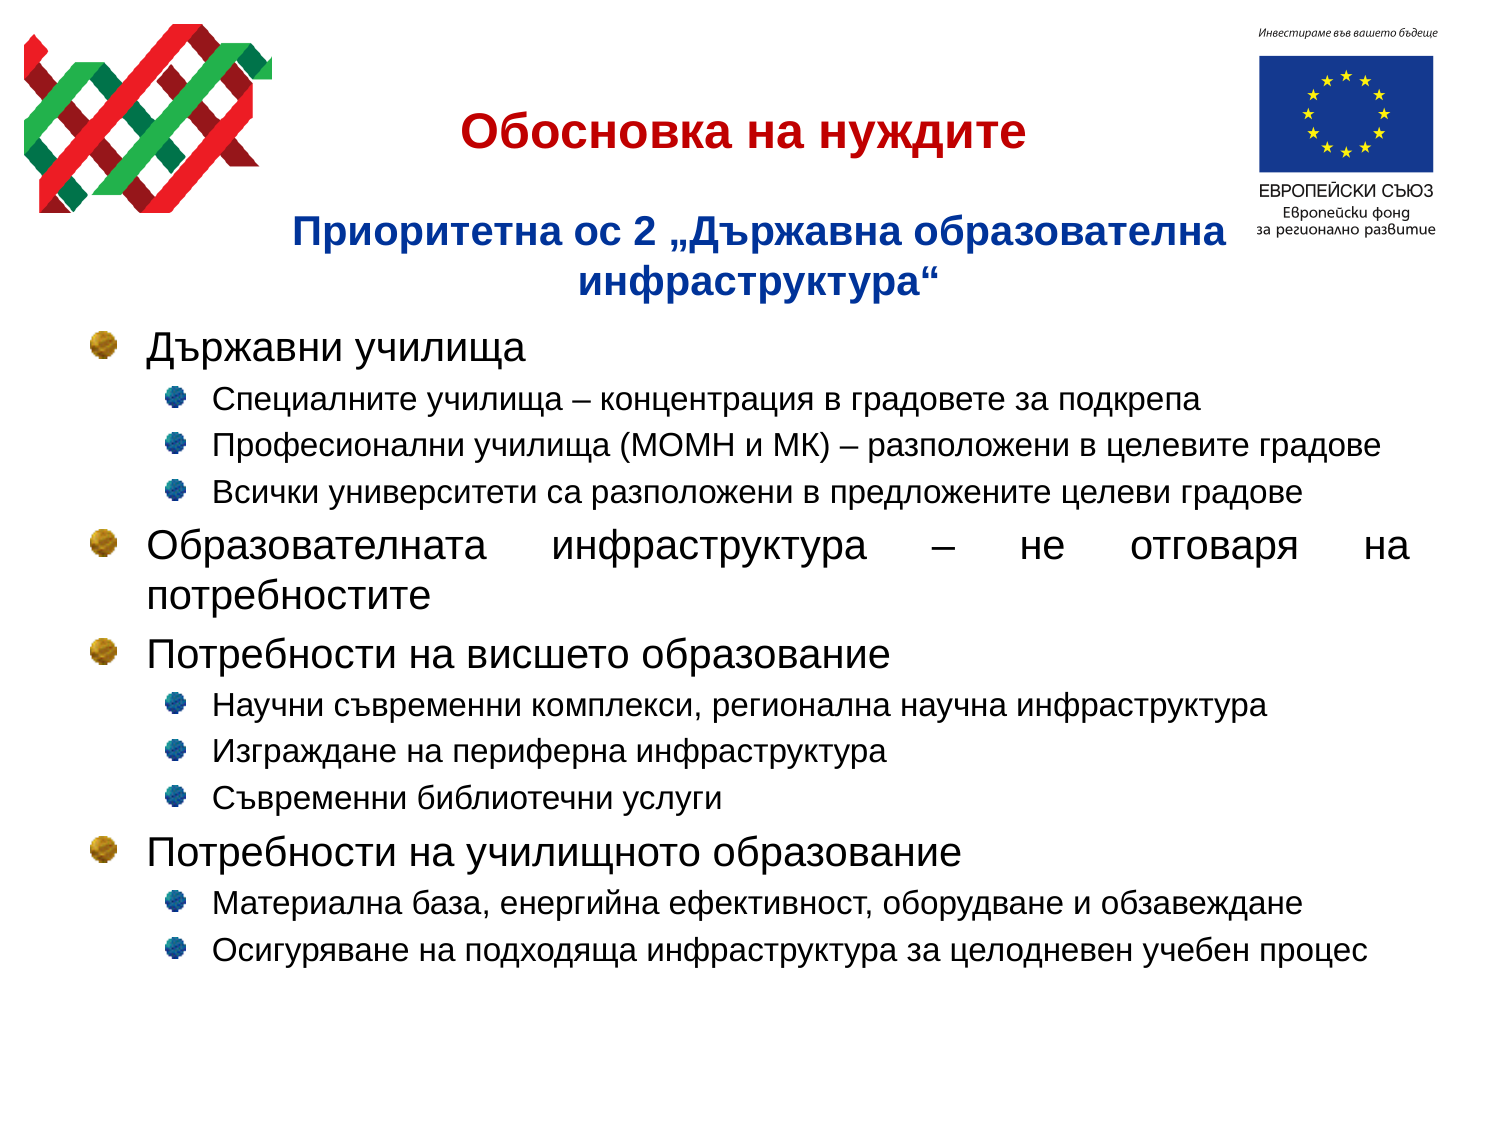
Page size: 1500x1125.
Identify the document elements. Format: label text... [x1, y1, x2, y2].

picture [165, 479, 186, 501]
picture [90, 331, 117, 359]
picture [90, 836, 117, 863]
picture [165, 739, 186, 761]
list Държавни училища Специалните училища – концентрация в градовете за подкрепа Професионални училища (МОМН и МК) – разположени в целевите градове Всички университети са разположени в предложените целеви градове Образователната инфраструктура – не отговаря на потребностите Потребности на висшето образование Научни съвременни комплекси, регионална научна инфраструктура Изграждане на периферна инфраструктура Съвременни библиотечни услуги Потребности на училищното образование Материална база, енергийна ефективност, оборудване и обзавеждане Осигуряване на подходяща инфраструктура за целодневен учебен процес [75, 312, 1425, 1106]
picture [165, 785, 186, 807]
picture [165, 937, 186, 959]
picture [1257, 27, 1438, 238]
picture [165, 386, 186, 408]
picture [90, 638, 117, 665]
title Oбосновка на нуждите [312, 45, 1176, 196]
picture [165, 692, 186, 714]
picture [90, 529, 117, 557]
picture [165, 890, 186, 912]
picture [24, 24, 272, 213]
picture [165, 432, 186, 454]
text_box Приоритетна ос 2 „Държавна образователна инфраструктура“ [218, 196, 1300, 311]
